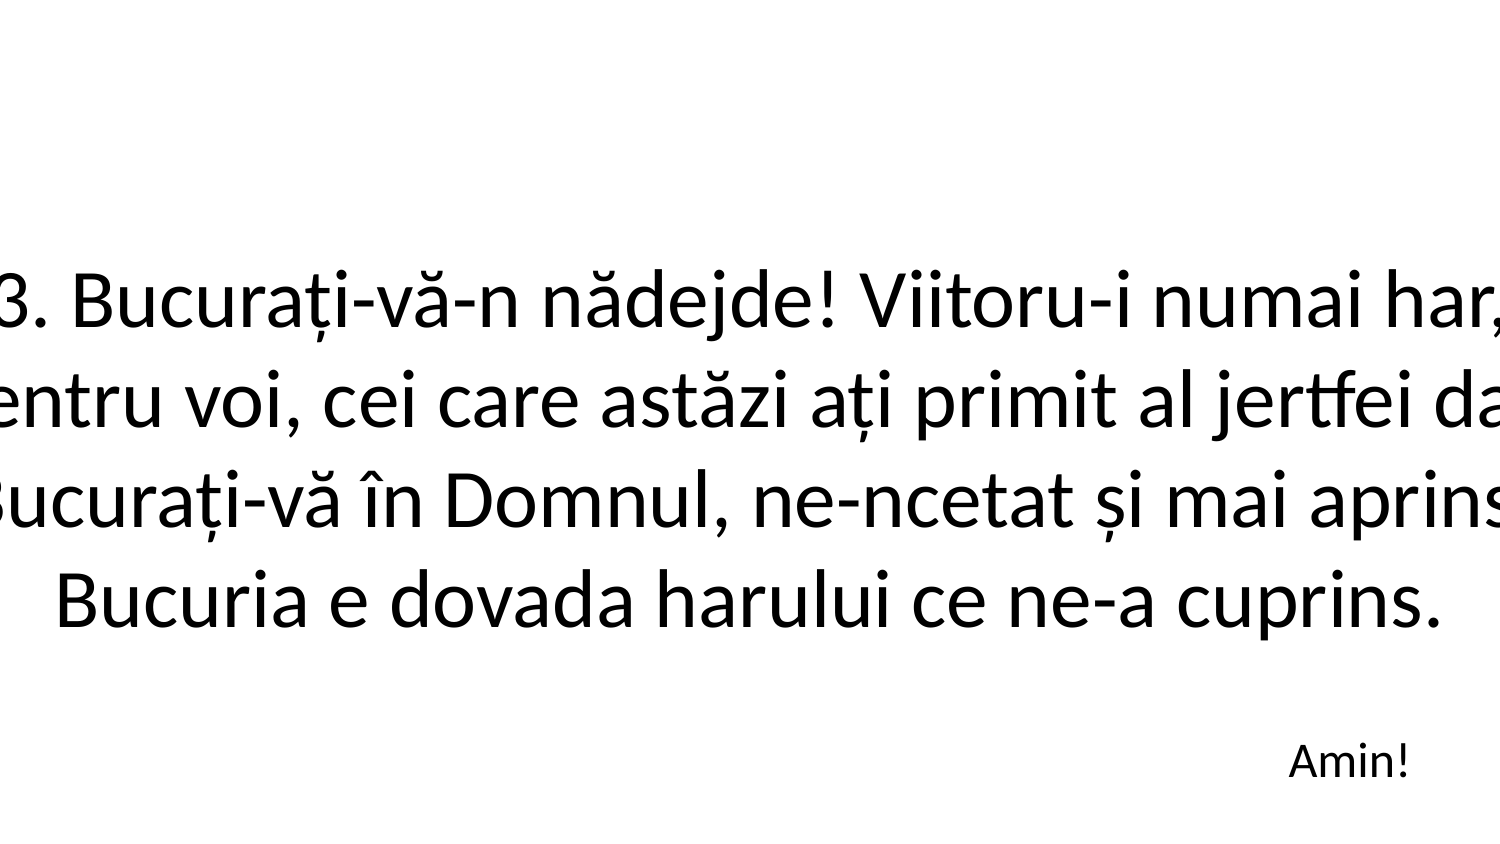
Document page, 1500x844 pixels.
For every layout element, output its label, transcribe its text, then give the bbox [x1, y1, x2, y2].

text_box Amin! [1273, 674, 1427, 795]
text_box 3. Bucurați-vă-n nădejde! Viitoru-i numai har, Pentru voi, cei care astăzi ați primit al jertfei dar. Bucurați-vă în Domnul, ne-ncetat și mai aprins, Bucuria e dovada harului ce ne-a cuprins. [0, 192, 1500, 652]
